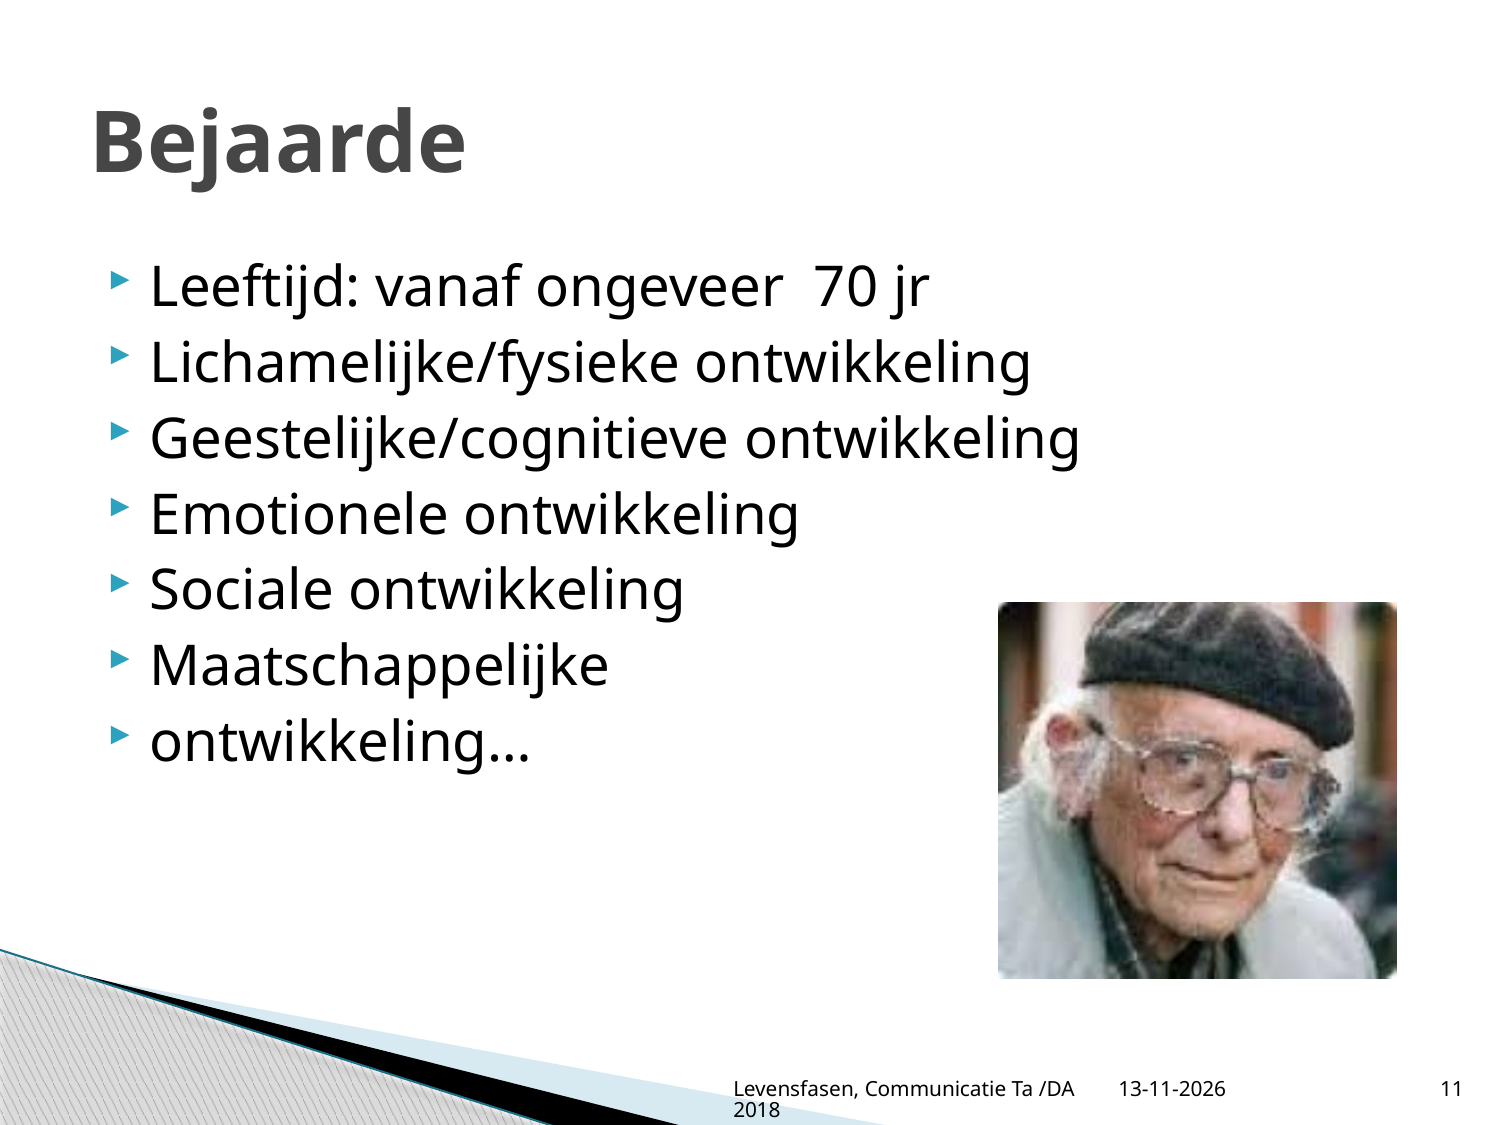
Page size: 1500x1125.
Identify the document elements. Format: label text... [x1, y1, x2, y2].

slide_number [1105, 1051, 1418, 1112]
footer Levensfasen, Communicatie Ta /DA 2018 [718, 1051, 1105, 1112]
slide_number 11 [1418, 1051, 1479, 1112]
title Bejaarde [75, 45, 1425, 233]
picture [997, 602, 1398, 980]
list Leeftijd: vanaf ongeveer 70 jr Lichamelijke/fysieke ontwikkeling Geestelijke/cognitieve ontwikkeling Emotionele ontwikkeling Sociale ontwikkeling Maatschappelijke ontwikkeling… [75, 243, 1425, 986]
